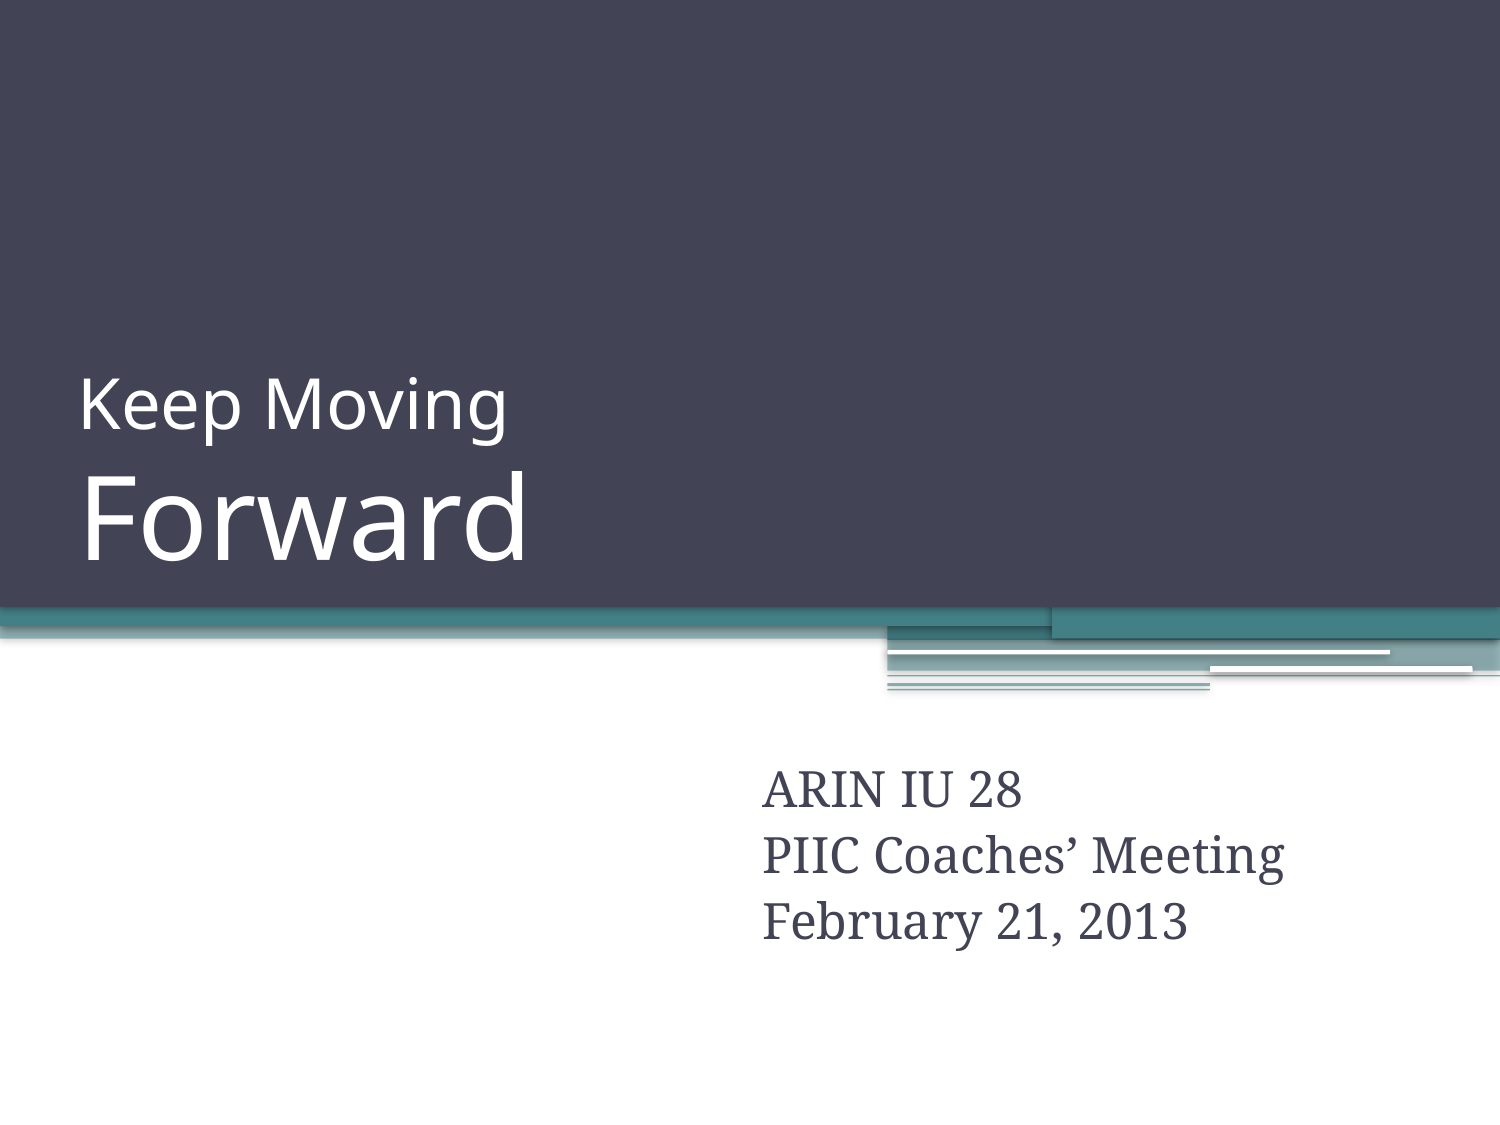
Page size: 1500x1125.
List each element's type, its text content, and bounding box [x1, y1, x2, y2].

title Keep Moving Forward [62, 350, 1450, 592]
subtitle ARIN IU 28 PIIC Coaches’ Meeting February 21, 2013 [737, 750, 1375, 1050]
